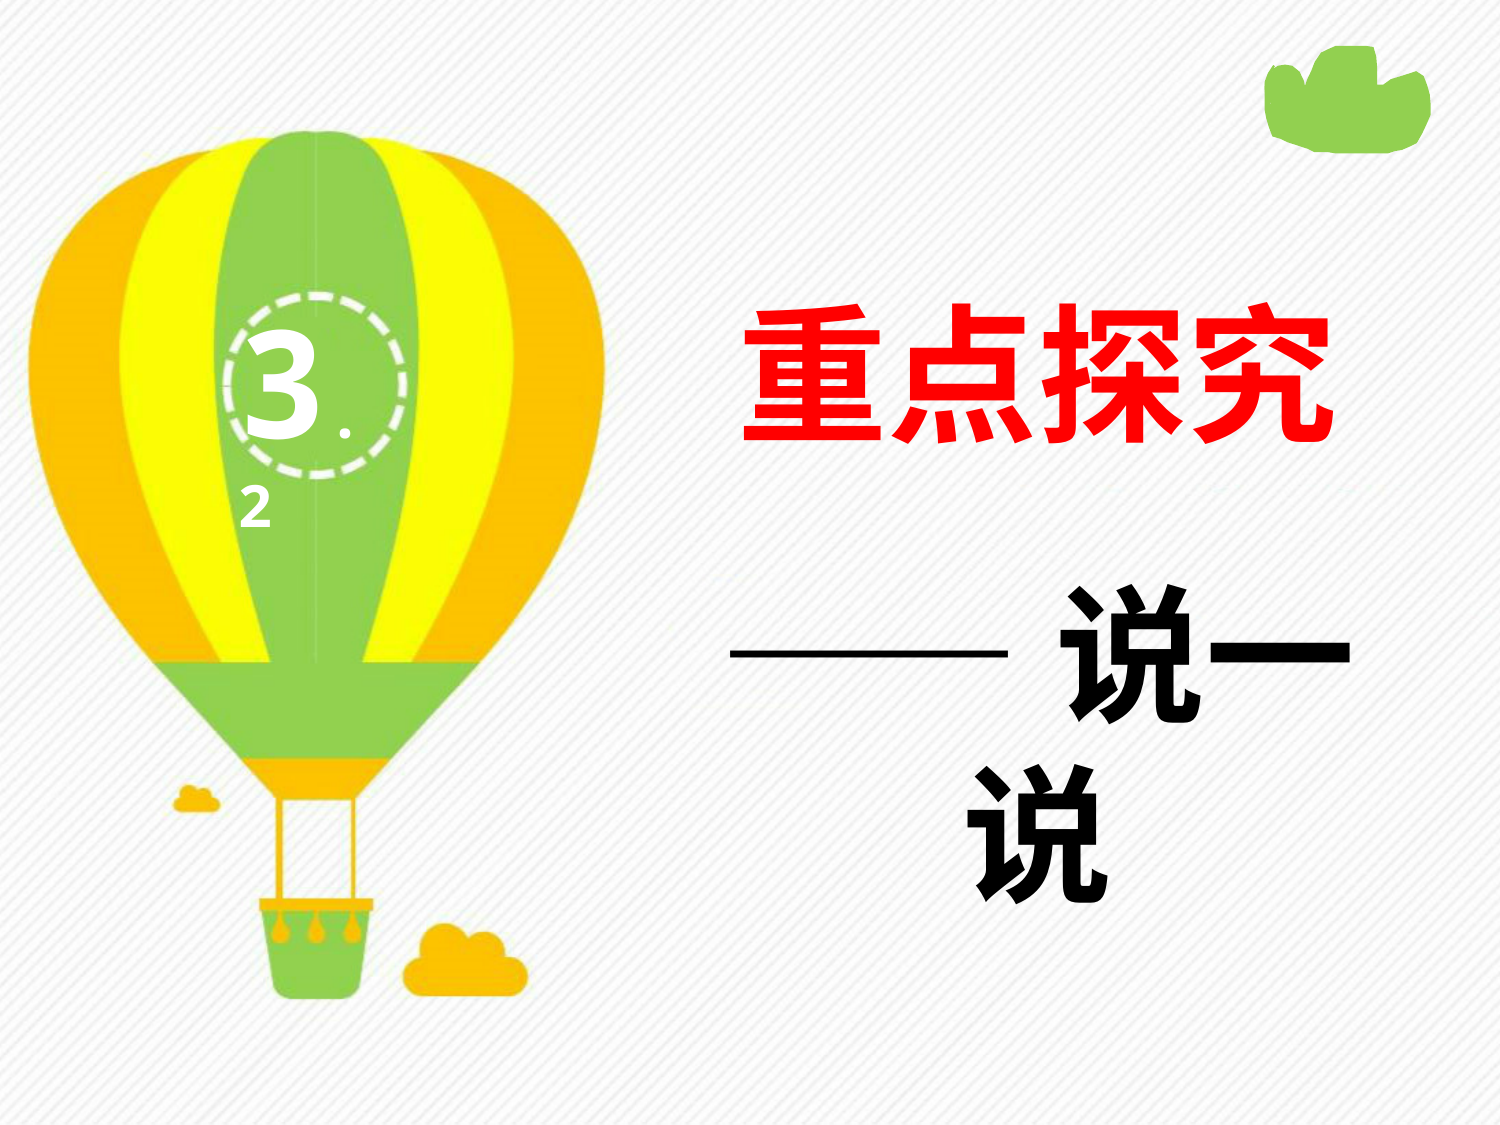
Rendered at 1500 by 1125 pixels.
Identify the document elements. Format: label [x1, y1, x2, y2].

picture [0, 0, 1500, 1125]
text_box [1265, 46, 1430, 153]
